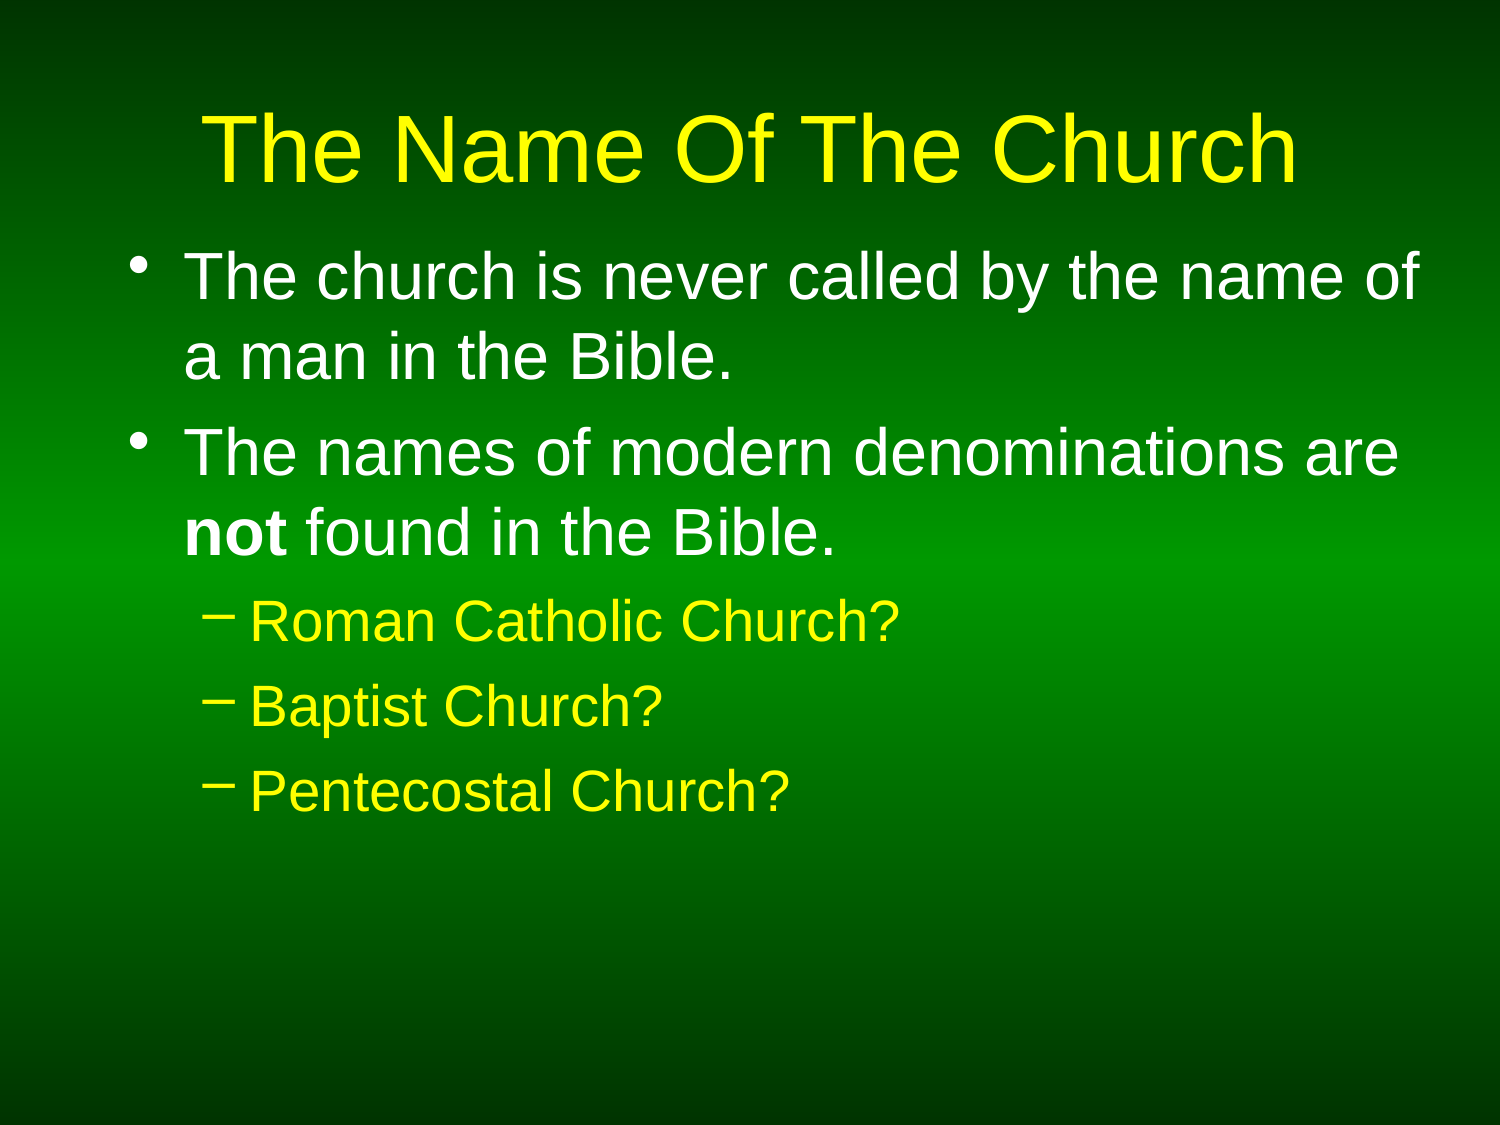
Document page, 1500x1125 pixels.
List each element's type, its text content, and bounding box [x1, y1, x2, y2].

title The Name Of The Church [37, 50, 1463, 238]
list The church is never called by the name of a man in the Bible. The names of modern denominations are not found in the Bible. Roman Catholic Church? Baptist Church? Pentecostal Church? [112, 224, 1463, 1125]
